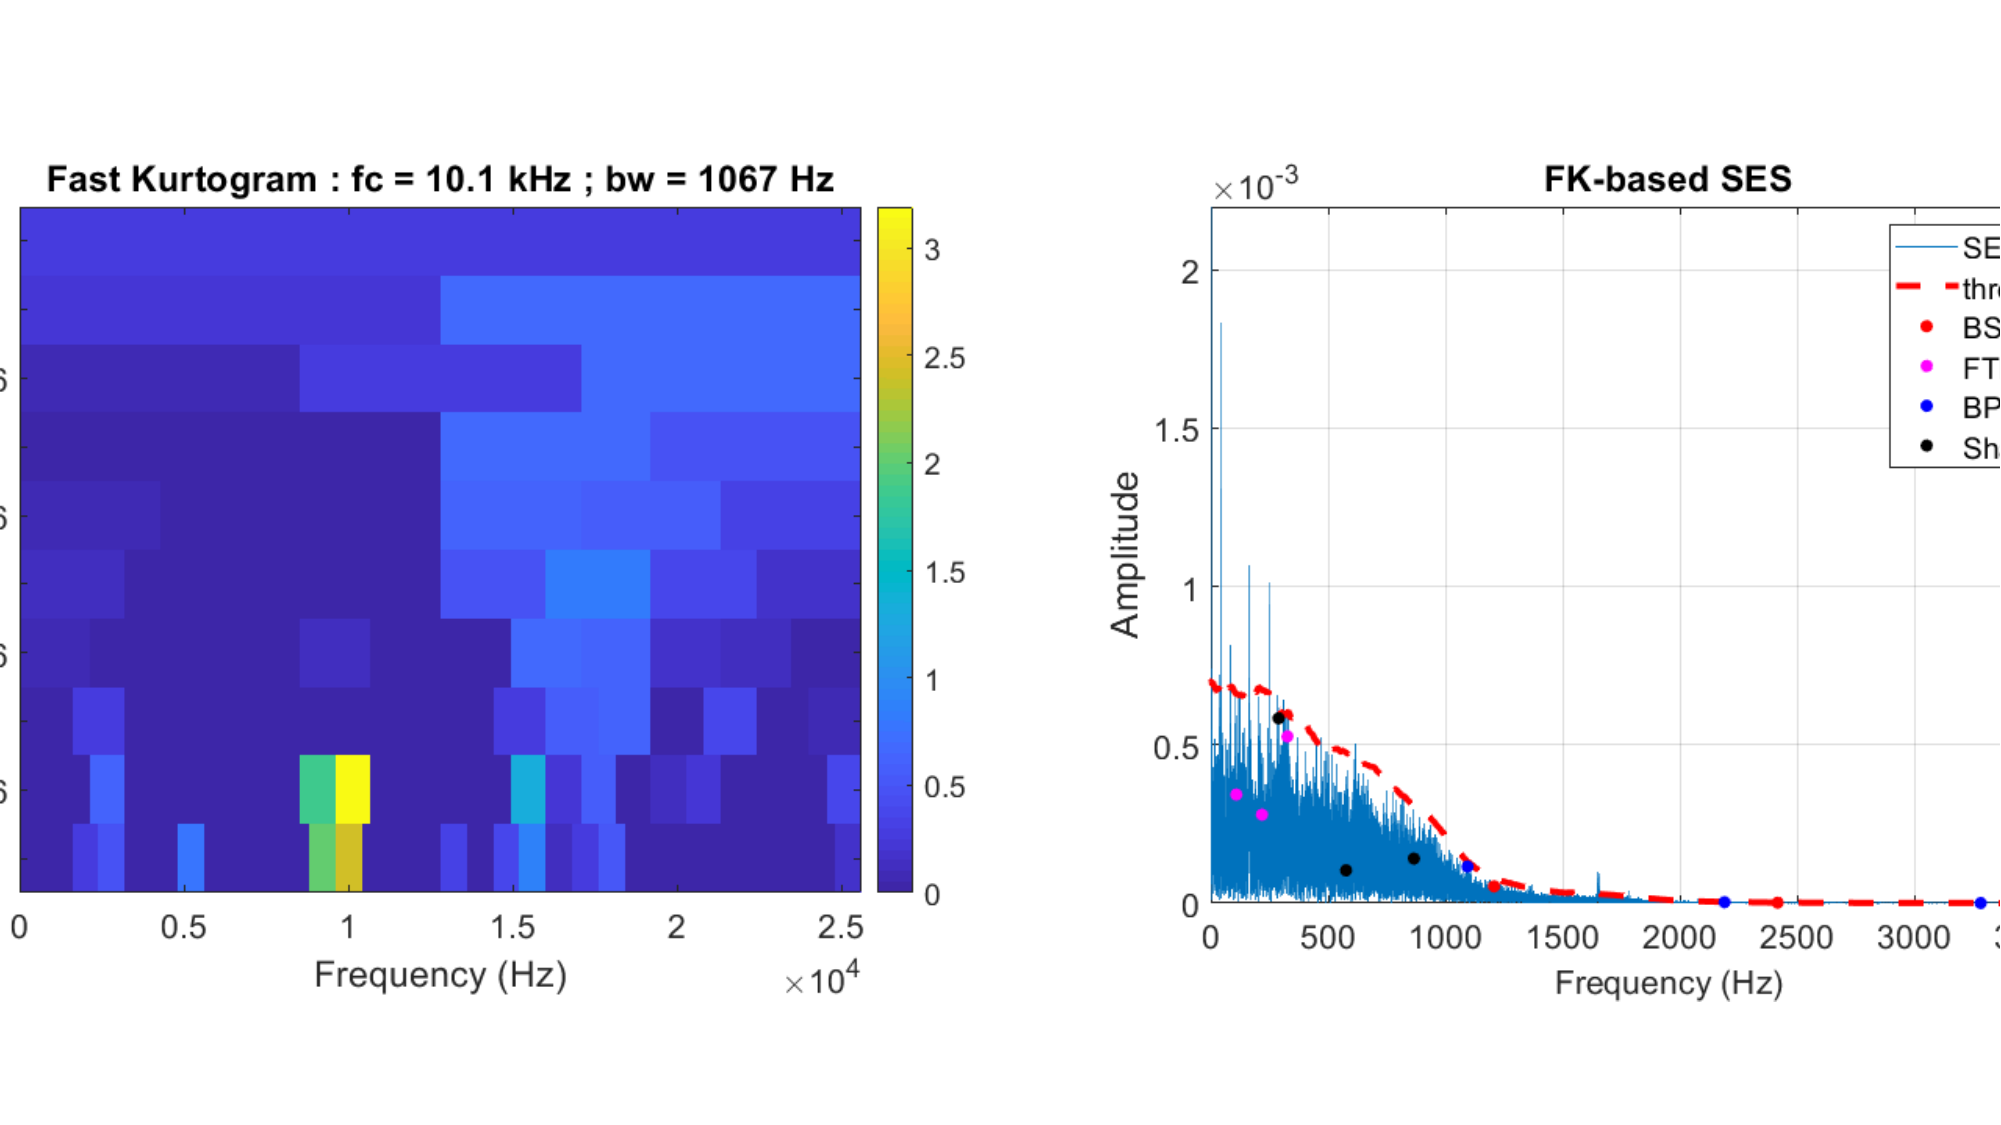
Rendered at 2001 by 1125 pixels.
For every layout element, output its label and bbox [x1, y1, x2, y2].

picture [0, 143, 2000, 1002]
